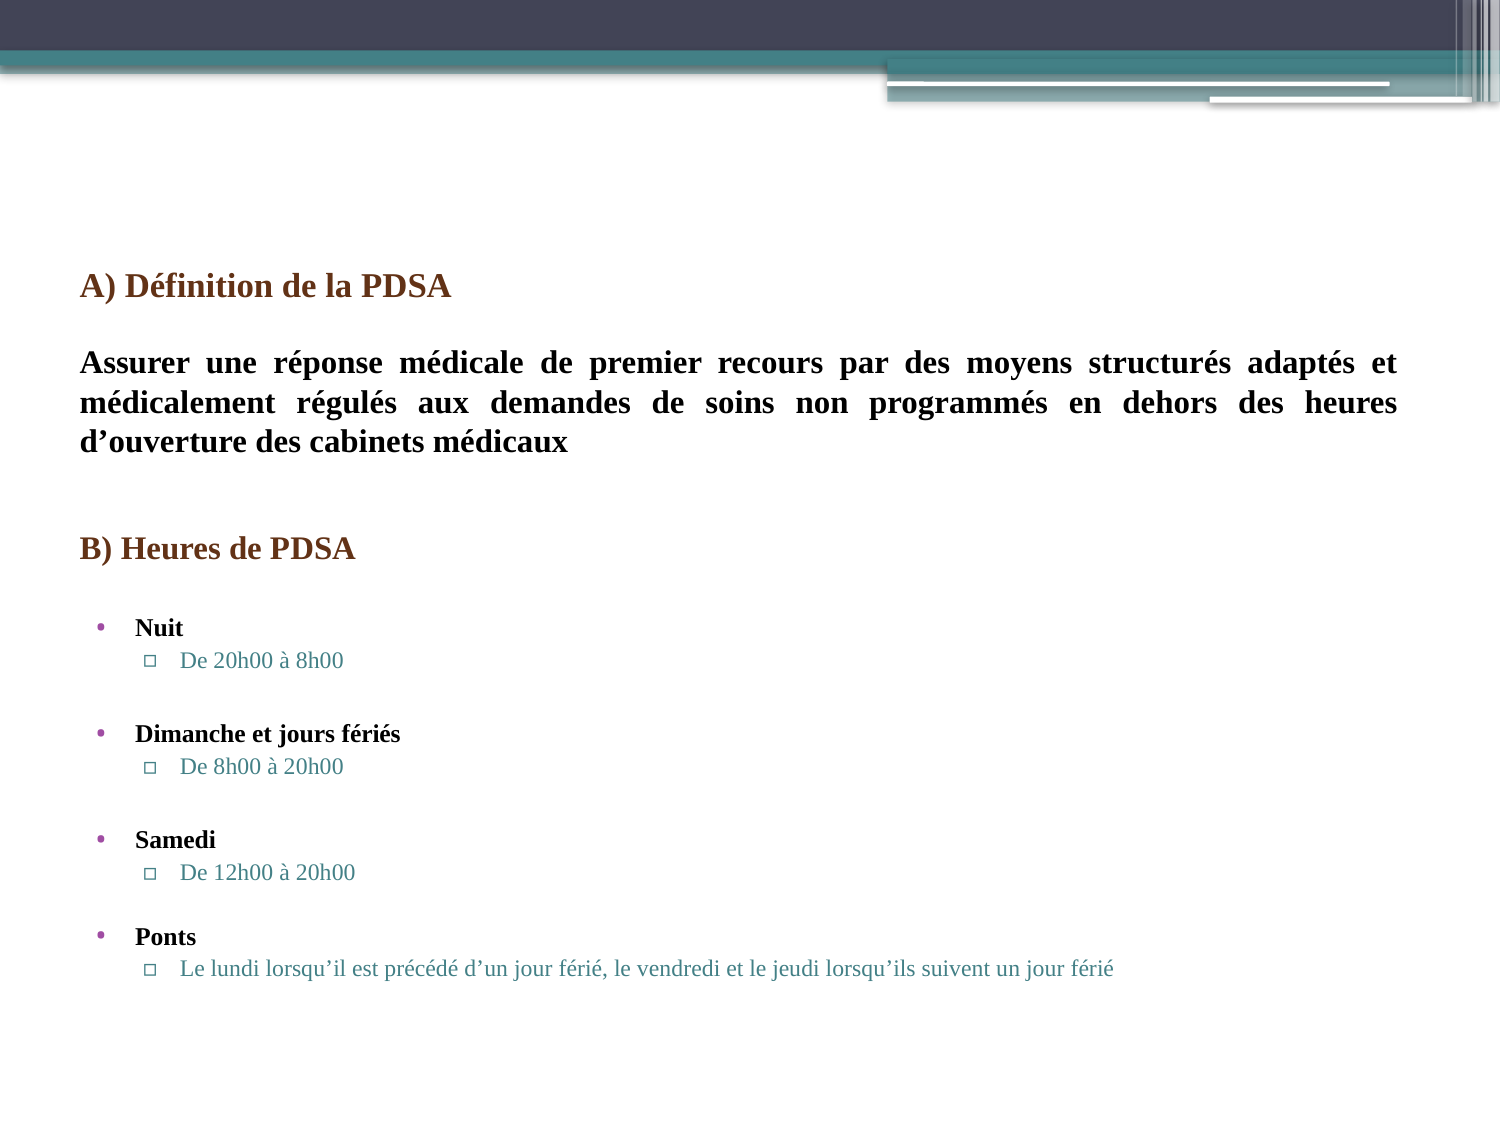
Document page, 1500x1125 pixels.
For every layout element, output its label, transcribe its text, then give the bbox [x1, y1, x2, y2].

list A) Définition de la PDSA Assurer une réponse médicale de premier recours par des moyens structurés adaptés et médicalement régulés aux demandes de soins non programmés en dehors des heures d’ouverture des cabinets médicaux B) Heures de PDSA Nuit De 20h00 à 8h00 Dimanche et jours fériés De 8h00 à 20h00 Samedi De 12h00 à 20h00 Ponts Le lundi lorsqu’il est précédé d’un jour férié, le vendredi et le jeudi lorsqu’ils suivent un jour férié [64, 255, 1415, 998]
